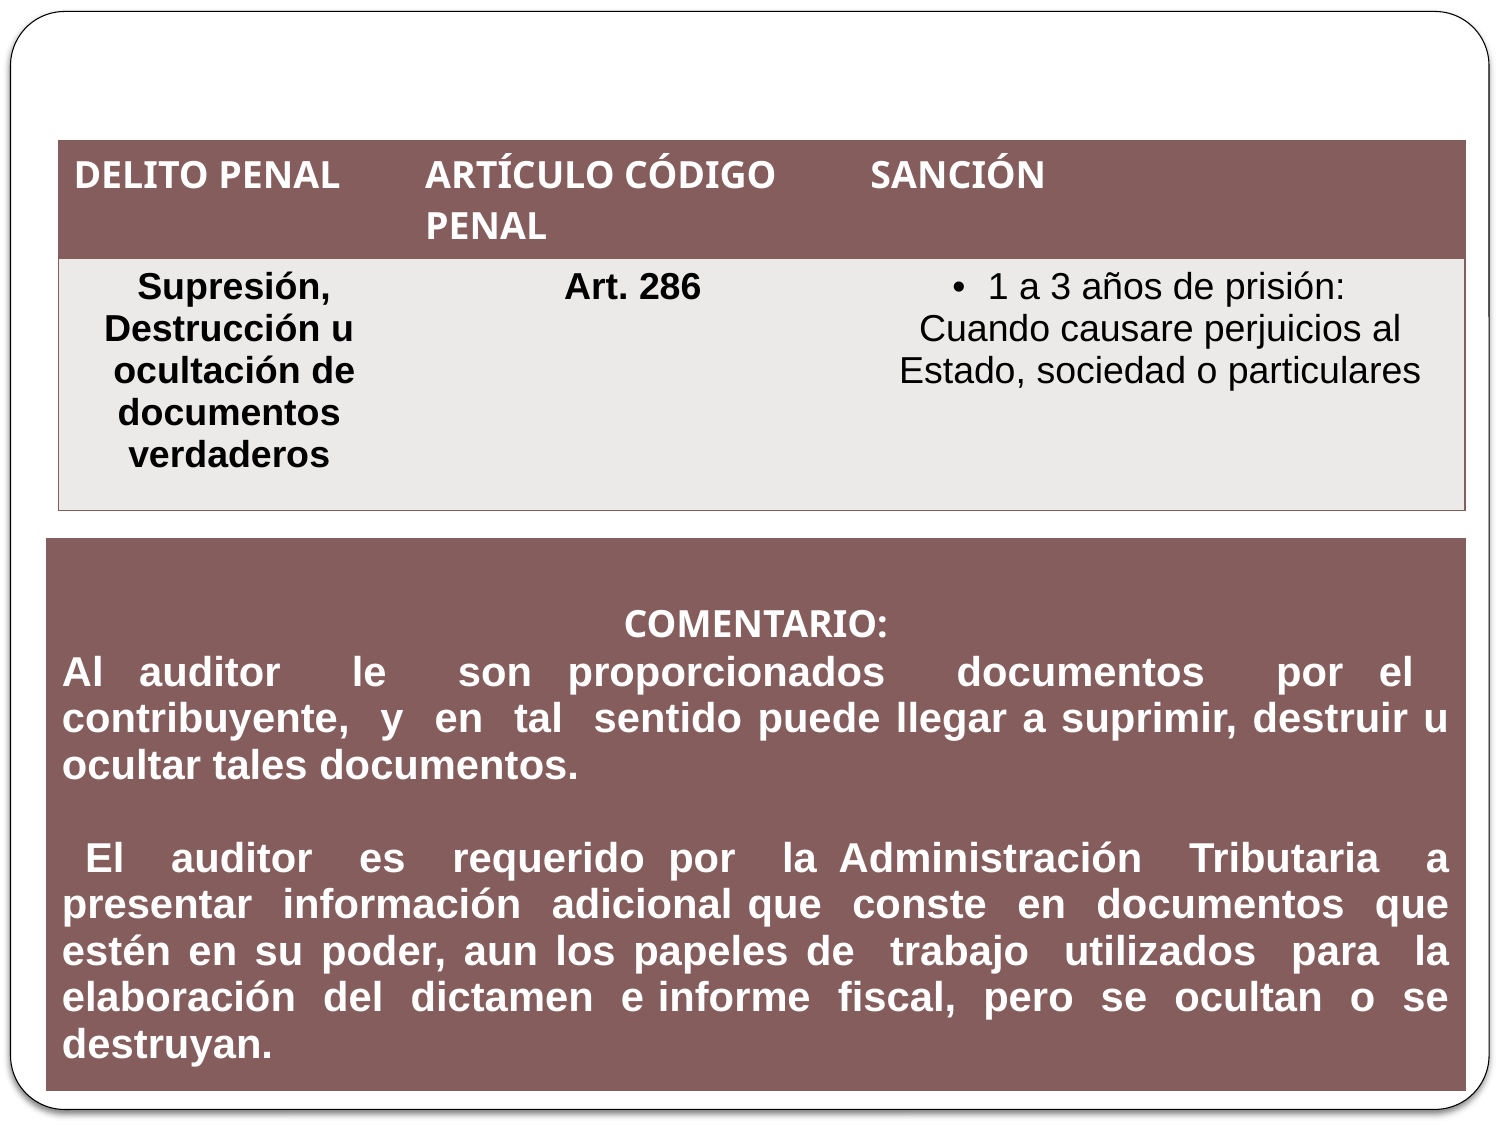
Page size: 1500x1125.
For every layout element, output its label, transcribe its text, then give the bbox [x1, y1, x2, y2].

table_header ARTÍCULO CÓDIGO PENAL [410, 141, 855, 257]
table_cell Supresión, Destrucción u ocultación de documentos verdaderos [59, 259, 410, 510]
table_header COMENTARIO: Al auditor le son proporcionados documentos por el contribuyente, y en tal sentido puede llegar a suprimir, destruir u ocultar tales documentos. El auditor es requerido por la Administración Tributaria a presentar información adicional que conste en documentos que estén en su poder, aun los papeles de trabajo utilizados para la elaboración del dictamen e informe fiscal, pero se ocultan o se destruyan. [48, 540, 1464, 1089]
table_header DELITO PENAL [59, 141, 410, 257]
table_cell Art. 286 [410, 259, 855, 510]
table_cell 1 a 3 años de prisión: Cuando causare perjuicios al Estado, sociedad o particulares [855, 259, 1464, 510]
table_header SANCIÓN [855, 141, 1464, 257]
